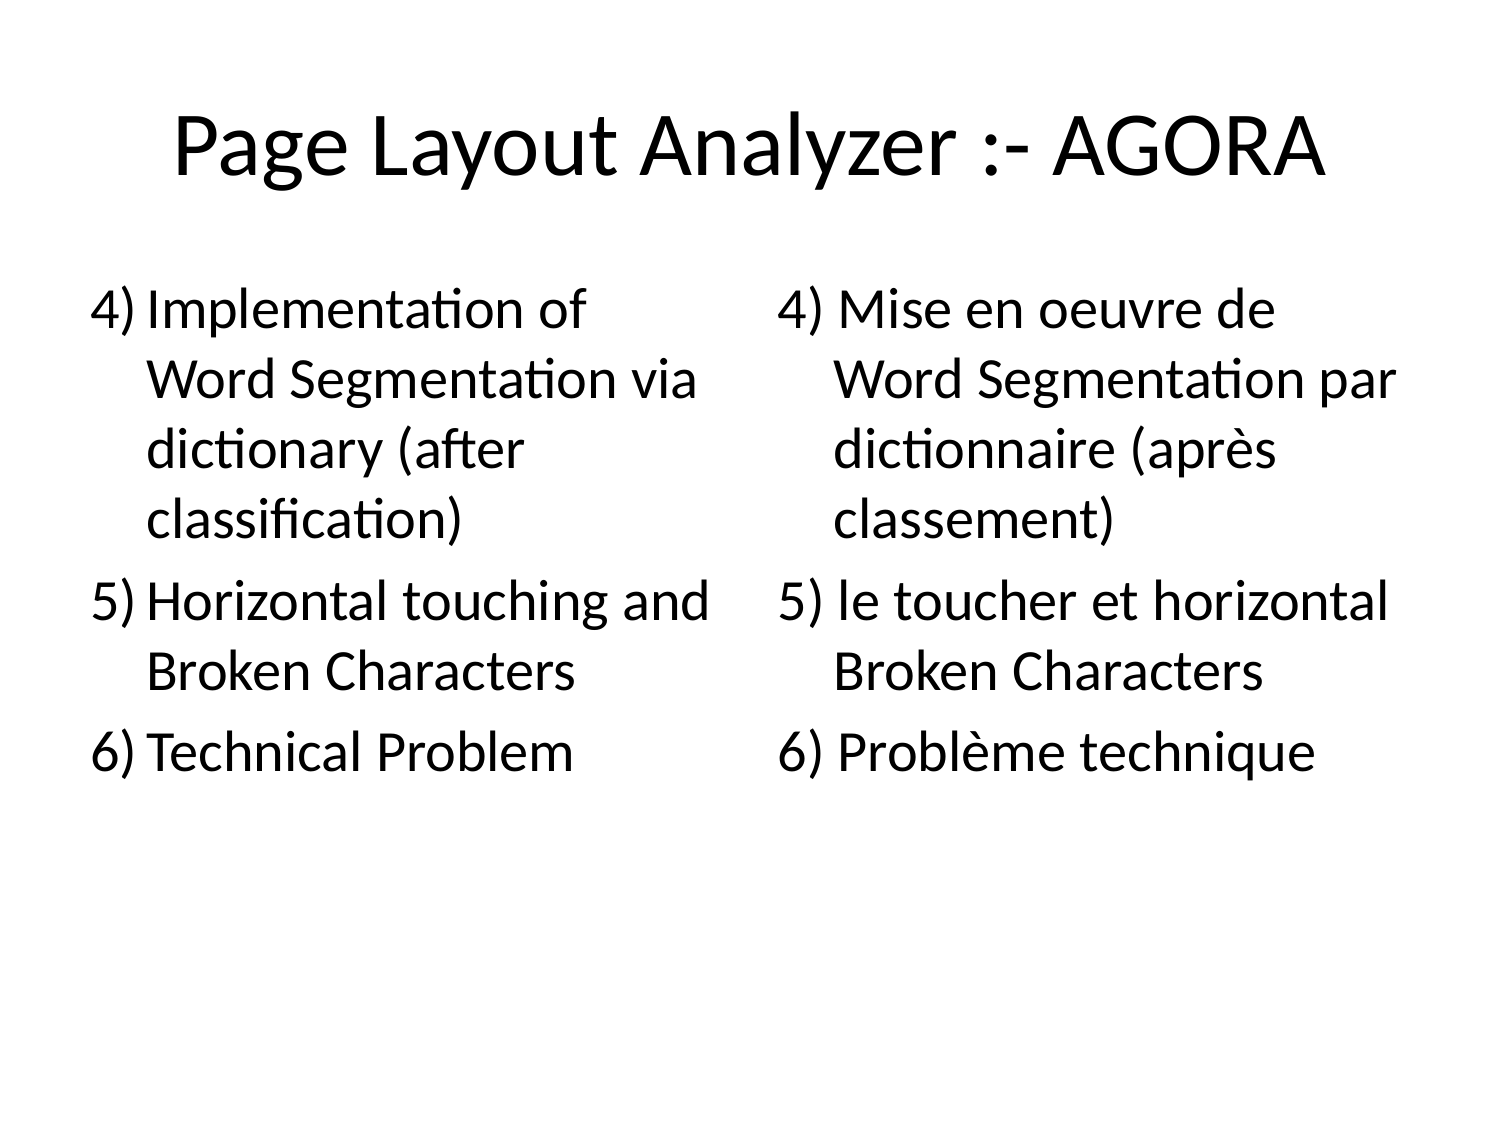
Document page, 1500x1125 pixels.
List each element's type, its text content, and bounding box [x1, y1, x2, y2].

list 4) Implementation of Word Segmentation via dictionary (after classification) 5) Horizontal touching and Broken Characters 6) Technical Problem [75, 262, 738, 1005]
title Page Layout Analyzer :- AGORA [75, 45, 1425, 233]
list 4) Mise en oeuvre de Word Segmentation par dictionnaire (après classement) 5) le toucher et horizontal Broken Characters 6) Problème technique [762, 262, 1425, 1005]
